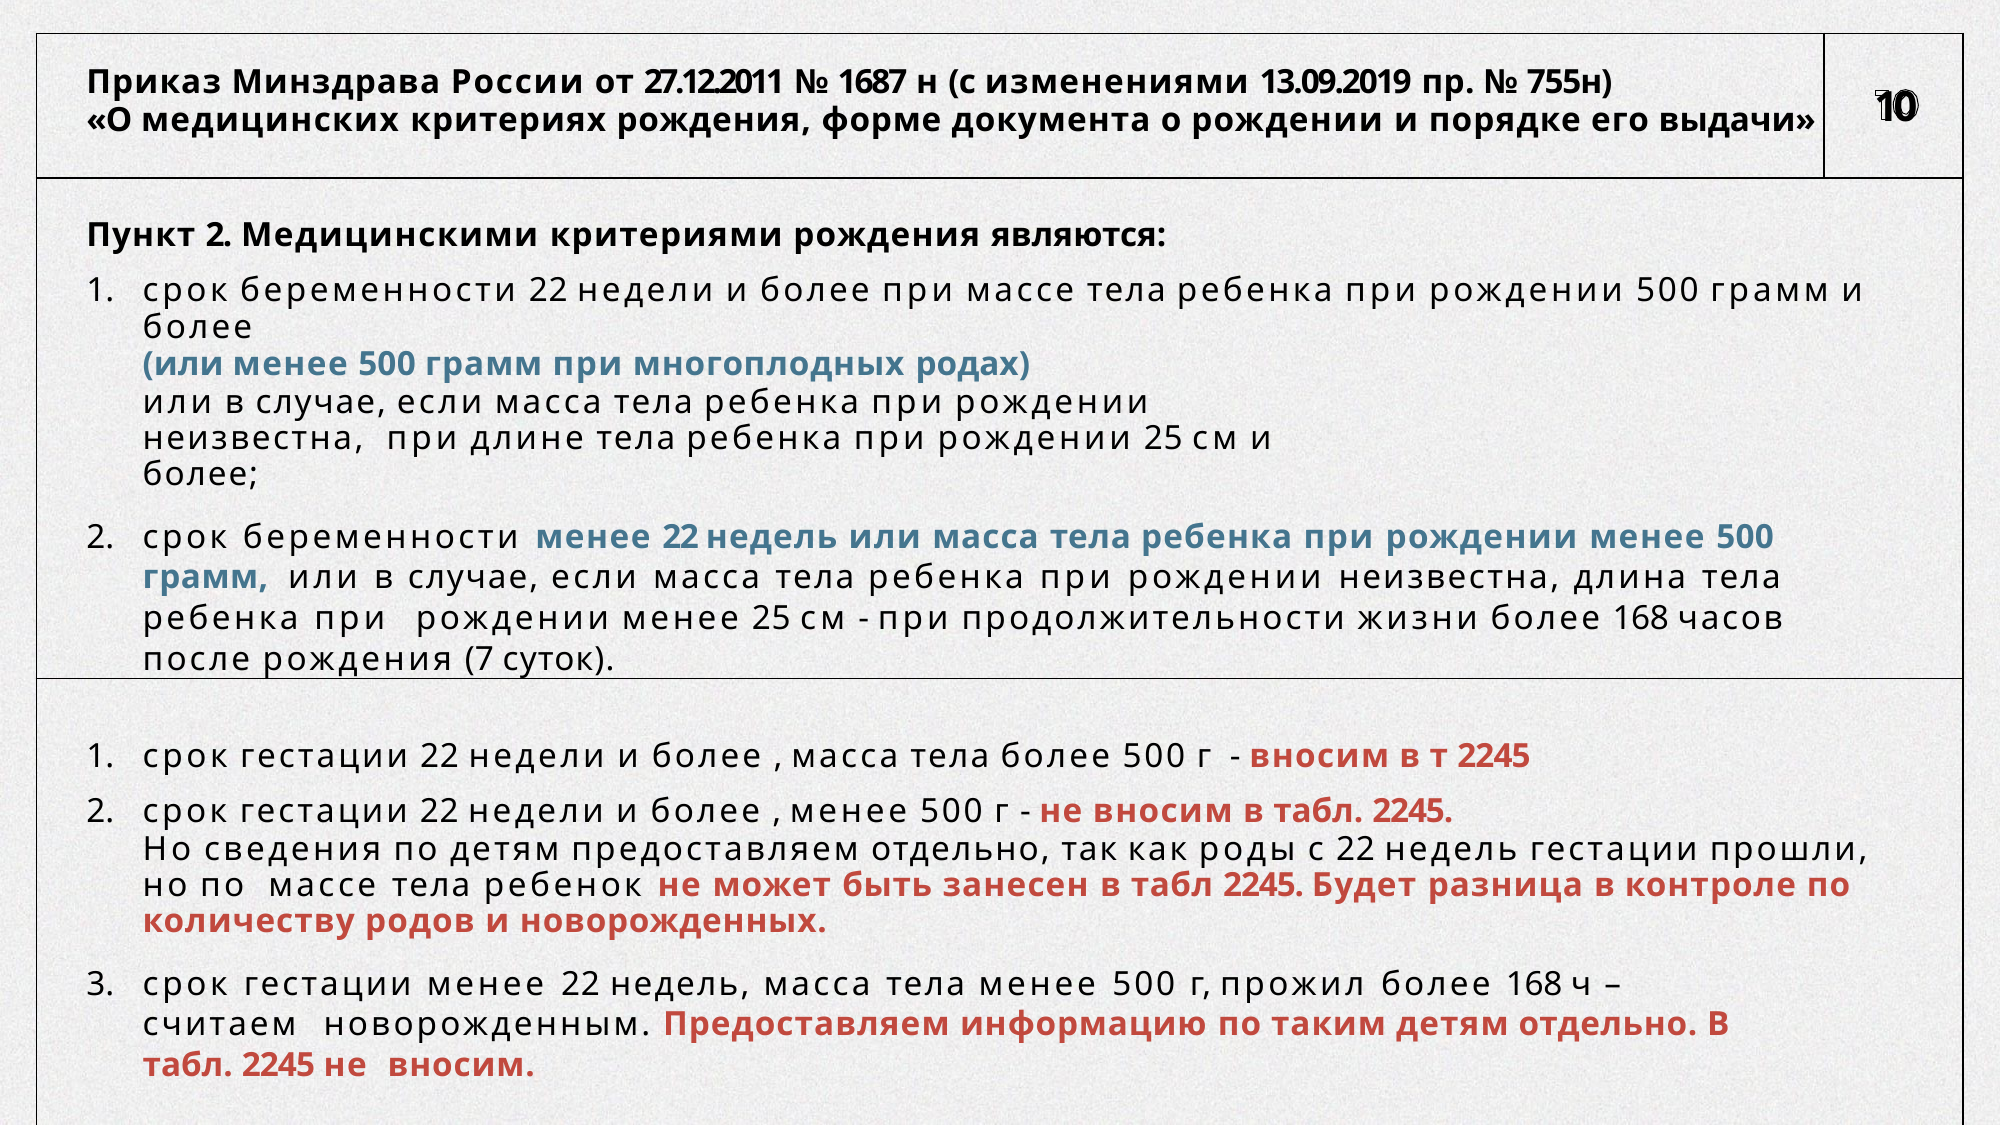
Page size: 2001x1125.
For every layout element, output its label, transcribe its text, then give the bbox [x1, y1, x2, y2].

table_cell срок гестации 22 недели и более , масса тела более 500 г - вносим в т 2245 срок гестации 22 недели и более , менее 500 г - не вносим в табл. 2245. Но сведения по детям предоставляем отдельно, так как роды с 22 недель гестации прошли, но по массе тела ребенок не может быть занесен в табл 2245. Будет разница в контроле по количеству родов и новорожденных. срок гестации менее 22 недель, масса тела менее 500 г, прожил более 168 ч – считаем новорожденным. Предоставляем информацию по таким детям отдельно. В табл. 2245 не вносим. [37, 679, 1962, 1125]
text_box [1893, 89, 1919, 120]
table_header Приказ Минздрава России от 27.12.2011 № 1687 н (с изменениями 13.09.2019 пр. № 755н) «О медицинских критериях рождения, форме документа о рождении и порядке его выдачи» [37, 34, 1823, 177]
table_header 10 [1825, 34, 1962, 177]
text_box [1875, 90, 1889, 120]
table_cell Пункт 2. Медицинскими критериями рождения являются: срок беременности 22 недели и более при массе тела ребенка при рождении 500 грамм и более (или менее 500 грамм при многоплодных родах) или в случае, если масса тела ребенка при рождении неизвестна, при длине тела ребенка при рождении 25 см и более; срок беременности менее 22 недель или масса тела ребенка при рождении менее 500 грамм, или в случае, если масса тела ребенка при рождении неизвестна, длина тела ребенка при рождении менее 25 см - при продолжительности жизни более 168 часов после рождения (7 суток). [37, 179, 1962, 678]
picture [0, 0, 2000, 1125]
